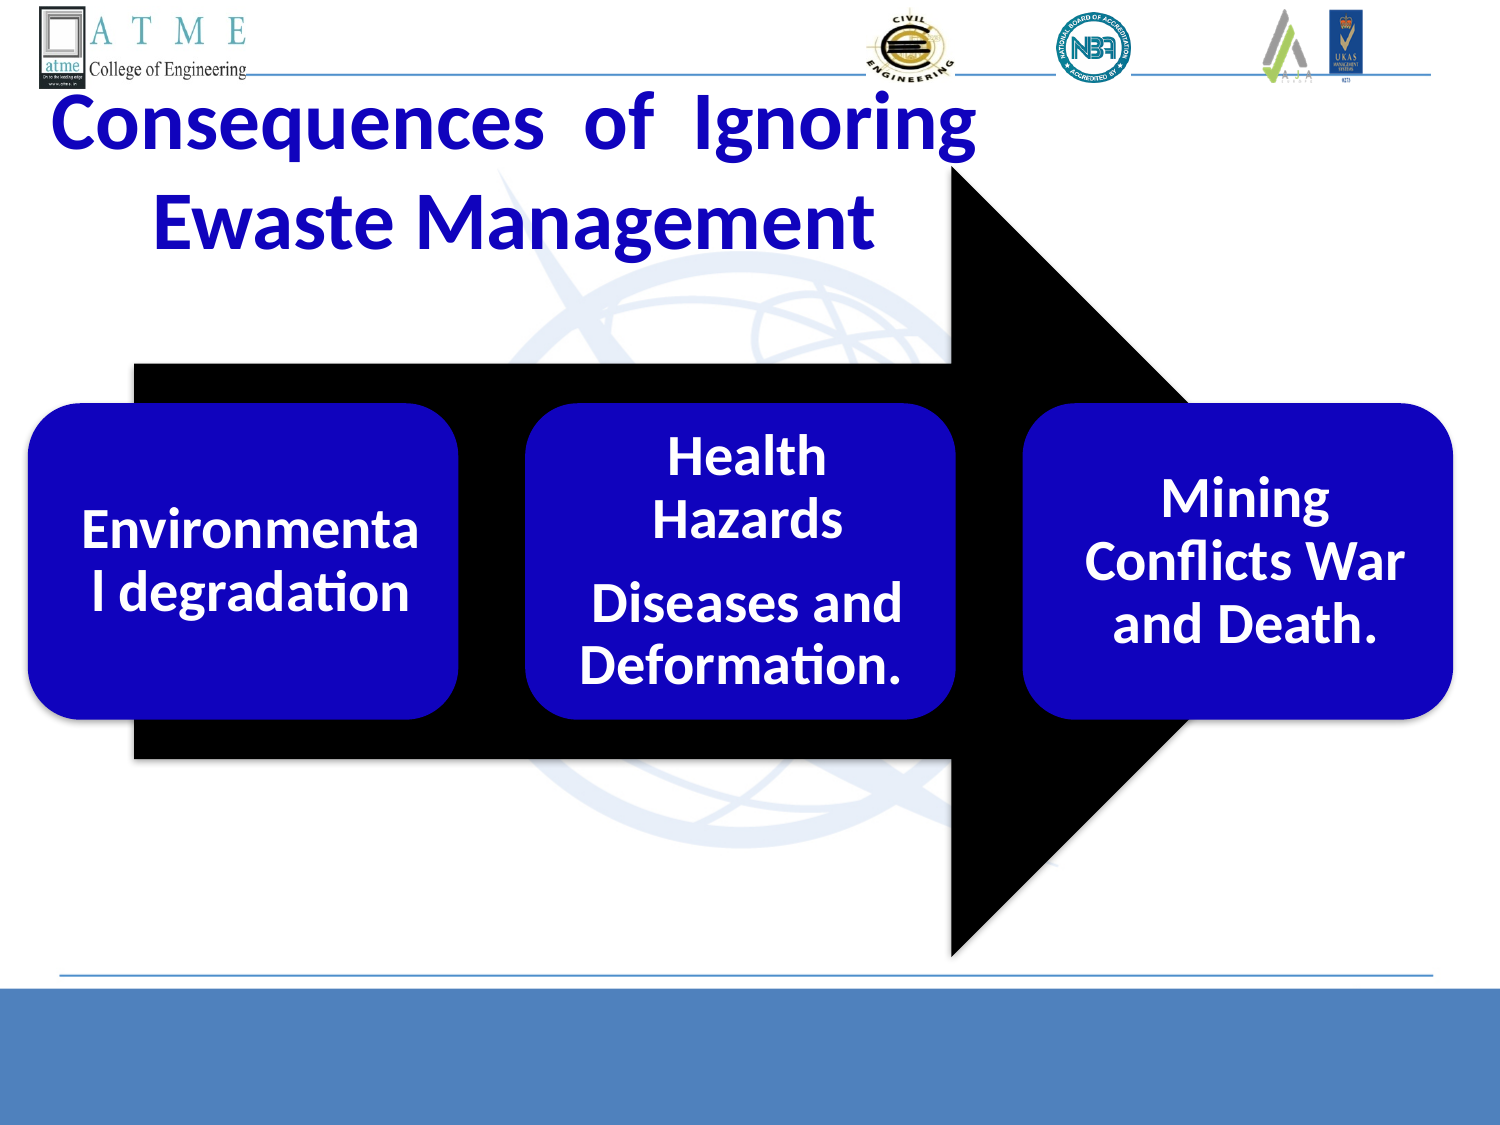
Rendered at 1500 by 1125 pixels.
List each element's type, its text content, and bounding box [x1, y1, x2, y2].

text_box Consequences of Ignoring Ewaste Management [0, 82, 1102, 249]
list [26, 165, 1454, 958]
picture [0, 0, 1500, 988]
text_box [0, 988, 1500, 1125]
